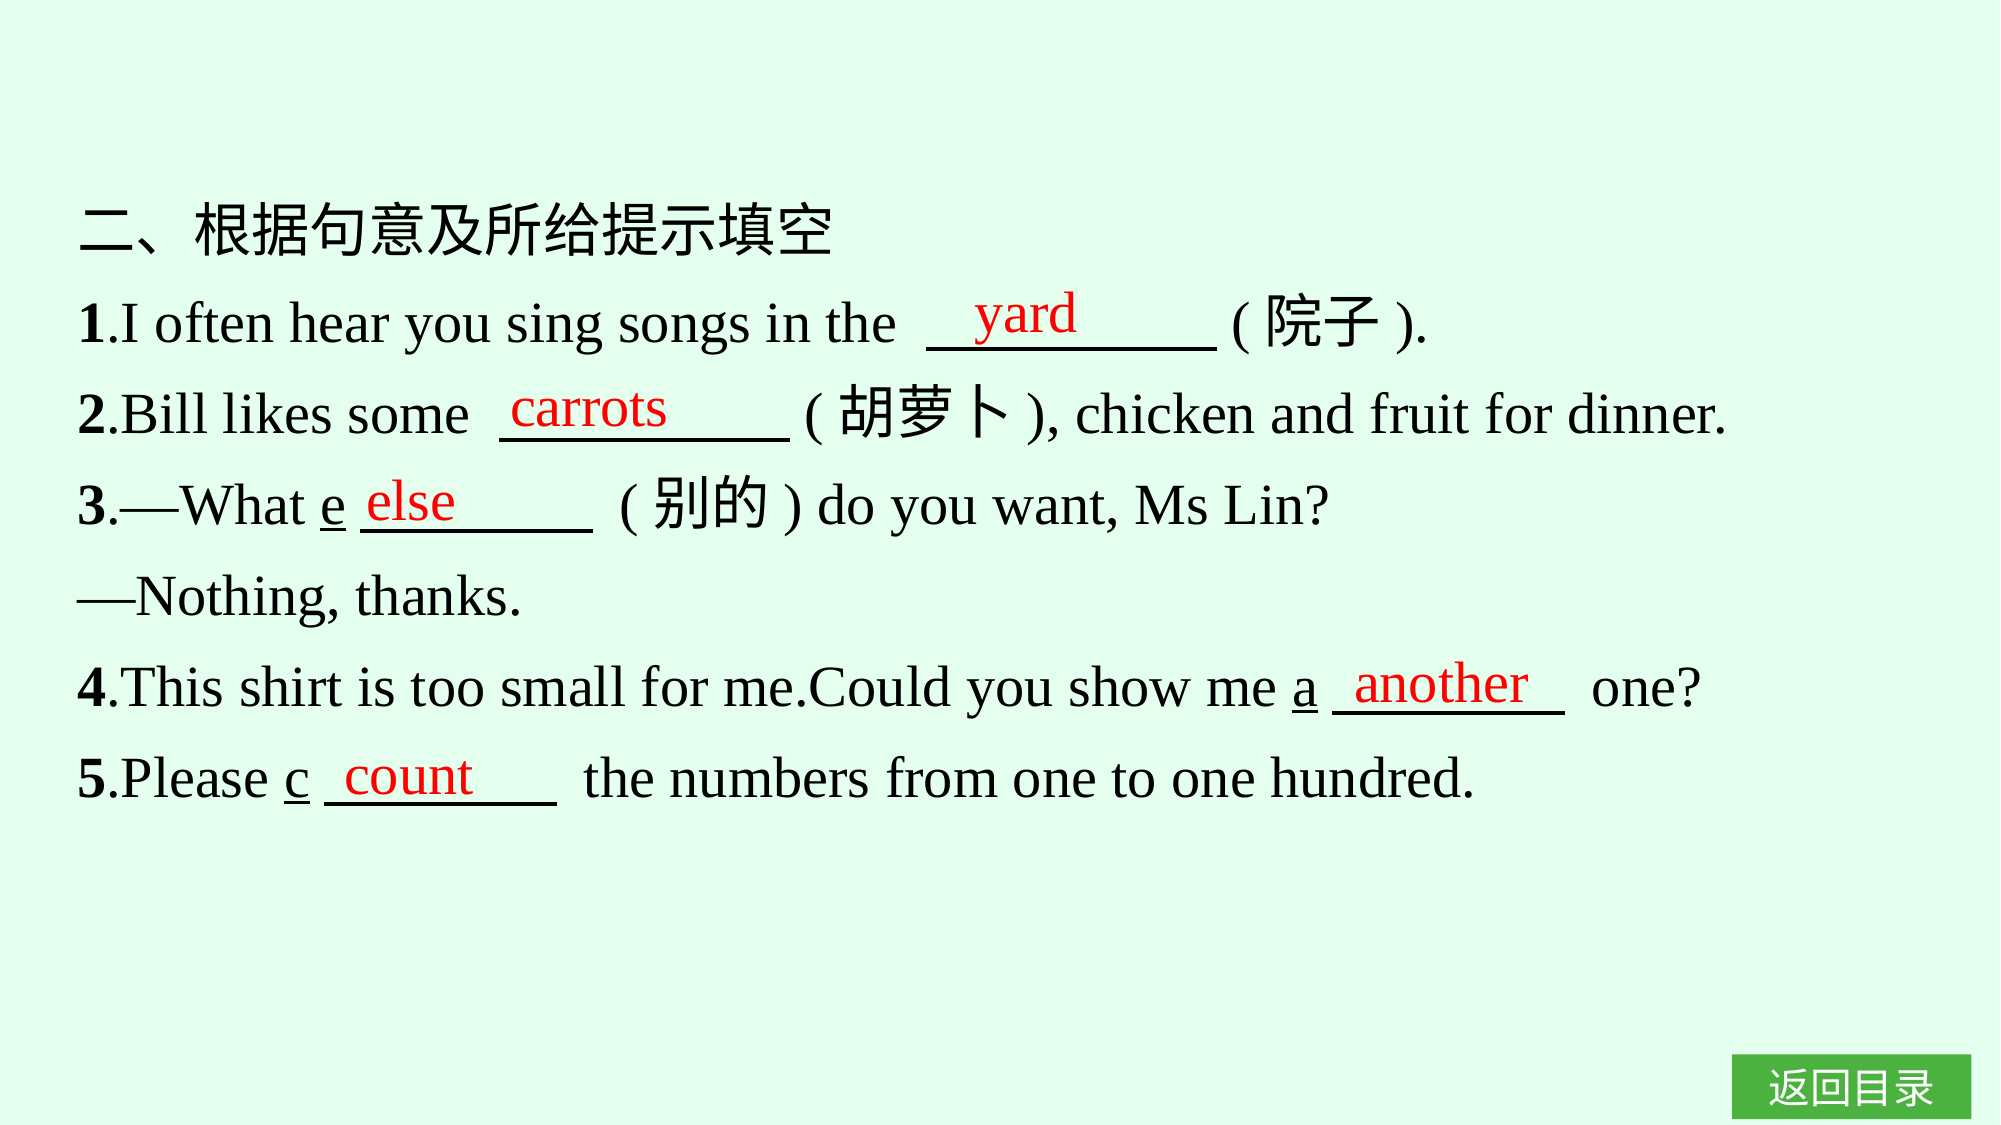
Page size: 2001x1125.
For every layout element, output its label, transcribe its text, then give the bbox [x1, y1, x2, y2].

text_box carrots [495, 346, 756, 446]
text_box count [329, 715, 489, 814]
text_box 二、根据句意及所给提示填空 1.I often hear you sing songs in the (院子). 2.Bill likes some (胡萝卜), chicken and fruit for dinner. 3.—What e (别的) do you want, Ms Lin? —Nothing, thanks. 4.This shirt is too small for me.Could you show me a one? 5.Please c the numbers from one to one hundred. [62, 164, 1938, 817]
text_box else [351, 440, 472, 540]
text_box another [1339, 622, 1545, 722]
text_box yard [959, 252, 1094, 352]
